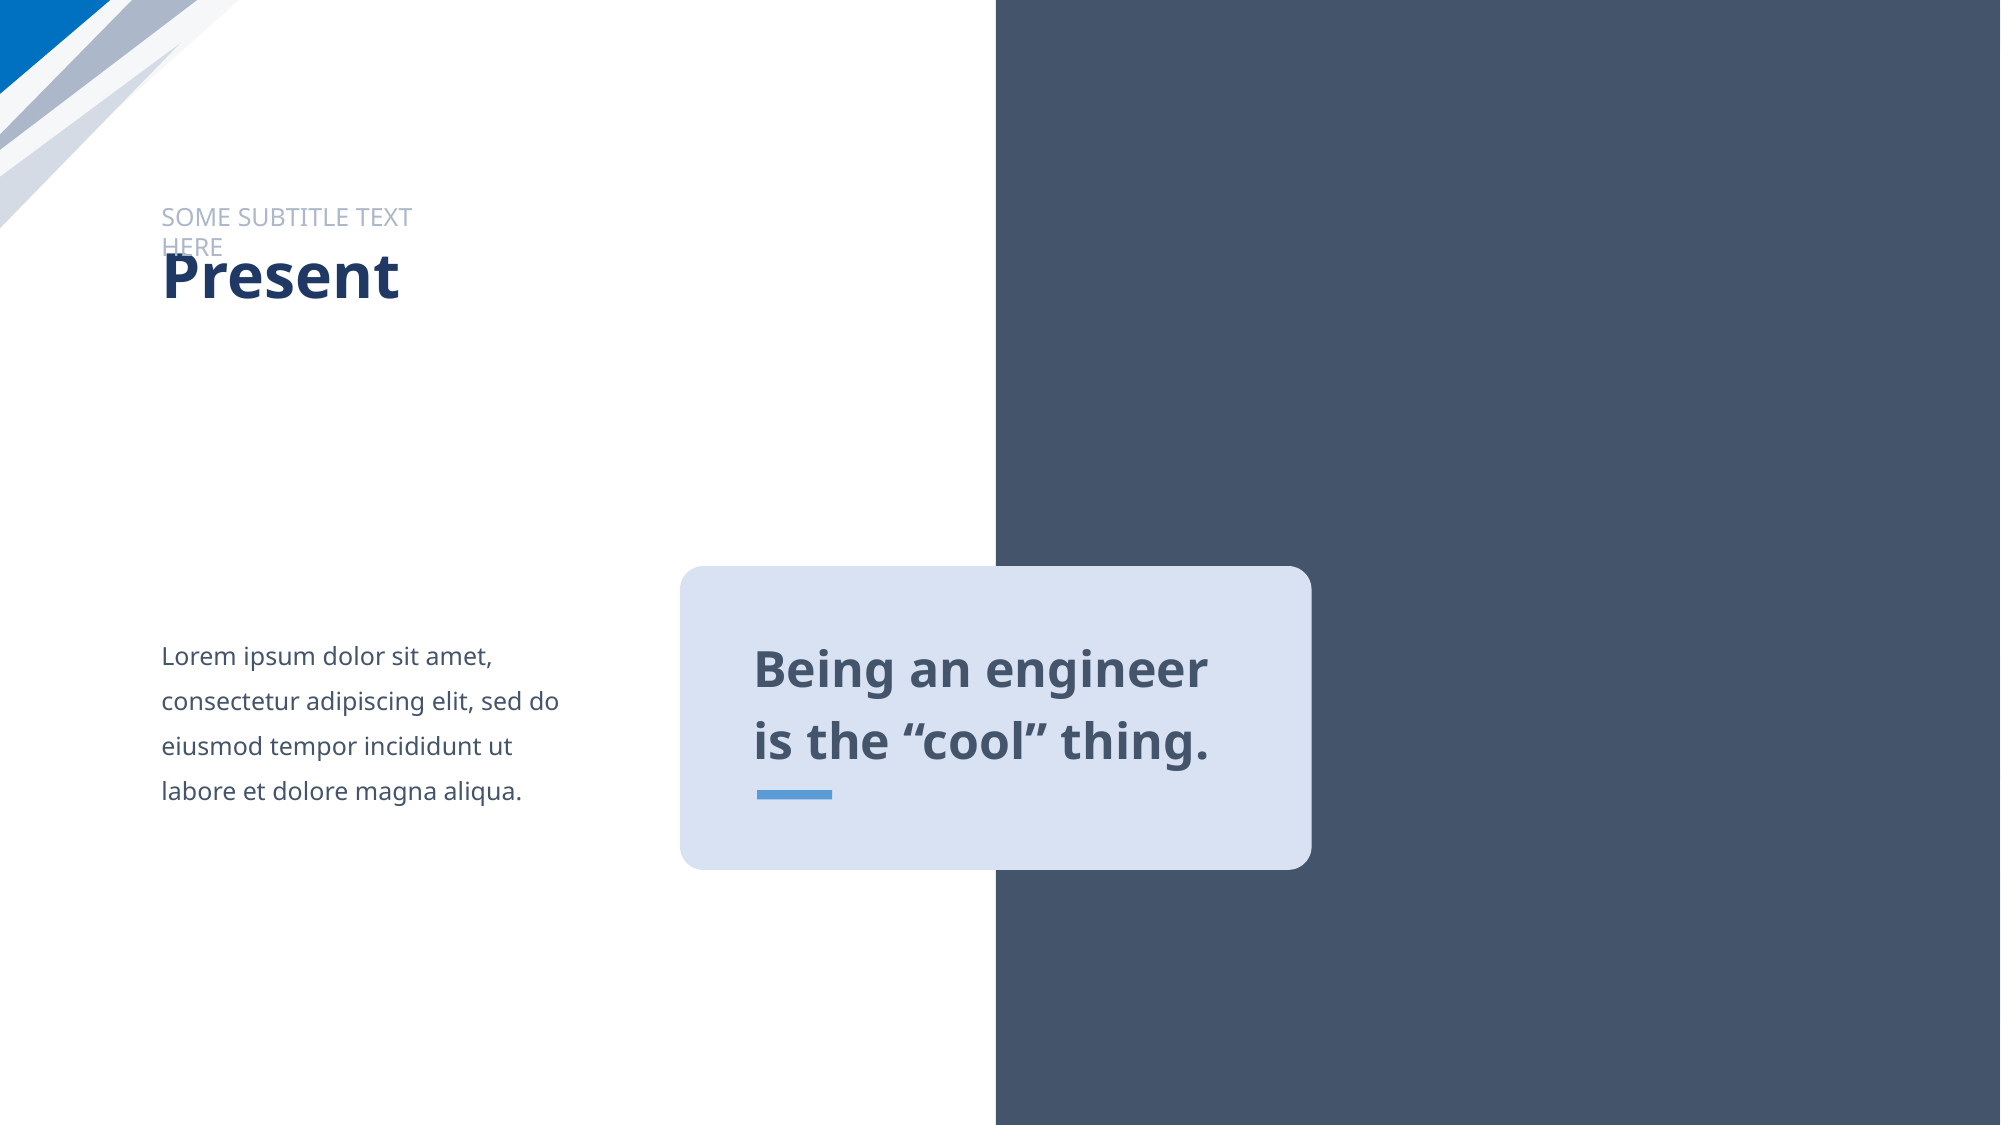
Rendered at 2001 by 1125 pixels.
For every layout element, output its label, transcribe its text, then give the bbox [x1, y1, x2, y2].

text_box Being an engineer is the “cool” thing. [738, 618, 1276, 779]
text_box [995, 0, 2000, 1125]
text_box [757, 790, 833, 800]
text_box Lorem ipsum dolor sit amet, consectetur adipiscing elit, sed do eiusmod tempor incididunt ut labore et dolore magna aliqua. [146, 618, 594, 816]
title Present [146, 209, 995, 347]
text_box [679, 566, 1312, 870]
text_box SOME SUBTITLE TEXT HERE [146, 193, 486, 240]
